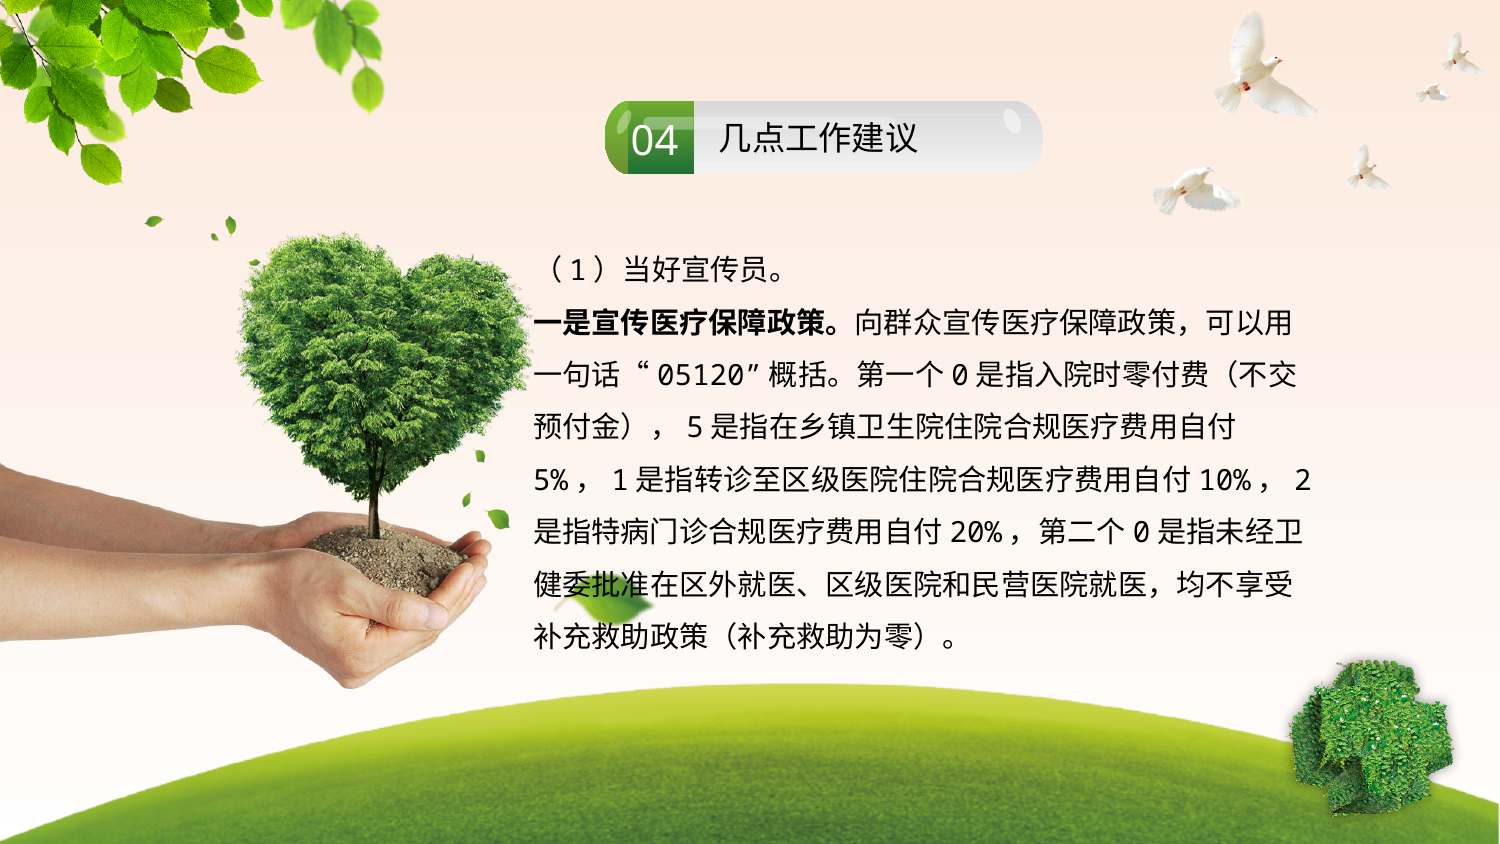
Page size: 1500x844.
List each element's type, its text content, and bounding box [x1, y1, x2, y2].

text_box （1）当好宣传员。 一是宣传医疗保障政策。向群众宣传医疗保障政策，可以用一句话“05120”概括。第一个0是指入院时零付费（不交预付金），5是指在乡镇卫生院住院合规医疗费用自付5%，1是指转诊至区级医院住院合规医疗费用自付10%，2是指特病门诊合规医疗费用自付20%，第二个0是指未经卫健委批准在区外就医、区级医院和民营医院就医，均不享受补充救助政策（补充救助为零）。 [518, 226, 1330, 661]
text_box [604, 100, 1044, 175]
picture [0, 0, 1500, 844]
picture [1128, 0, 1500, 284]
